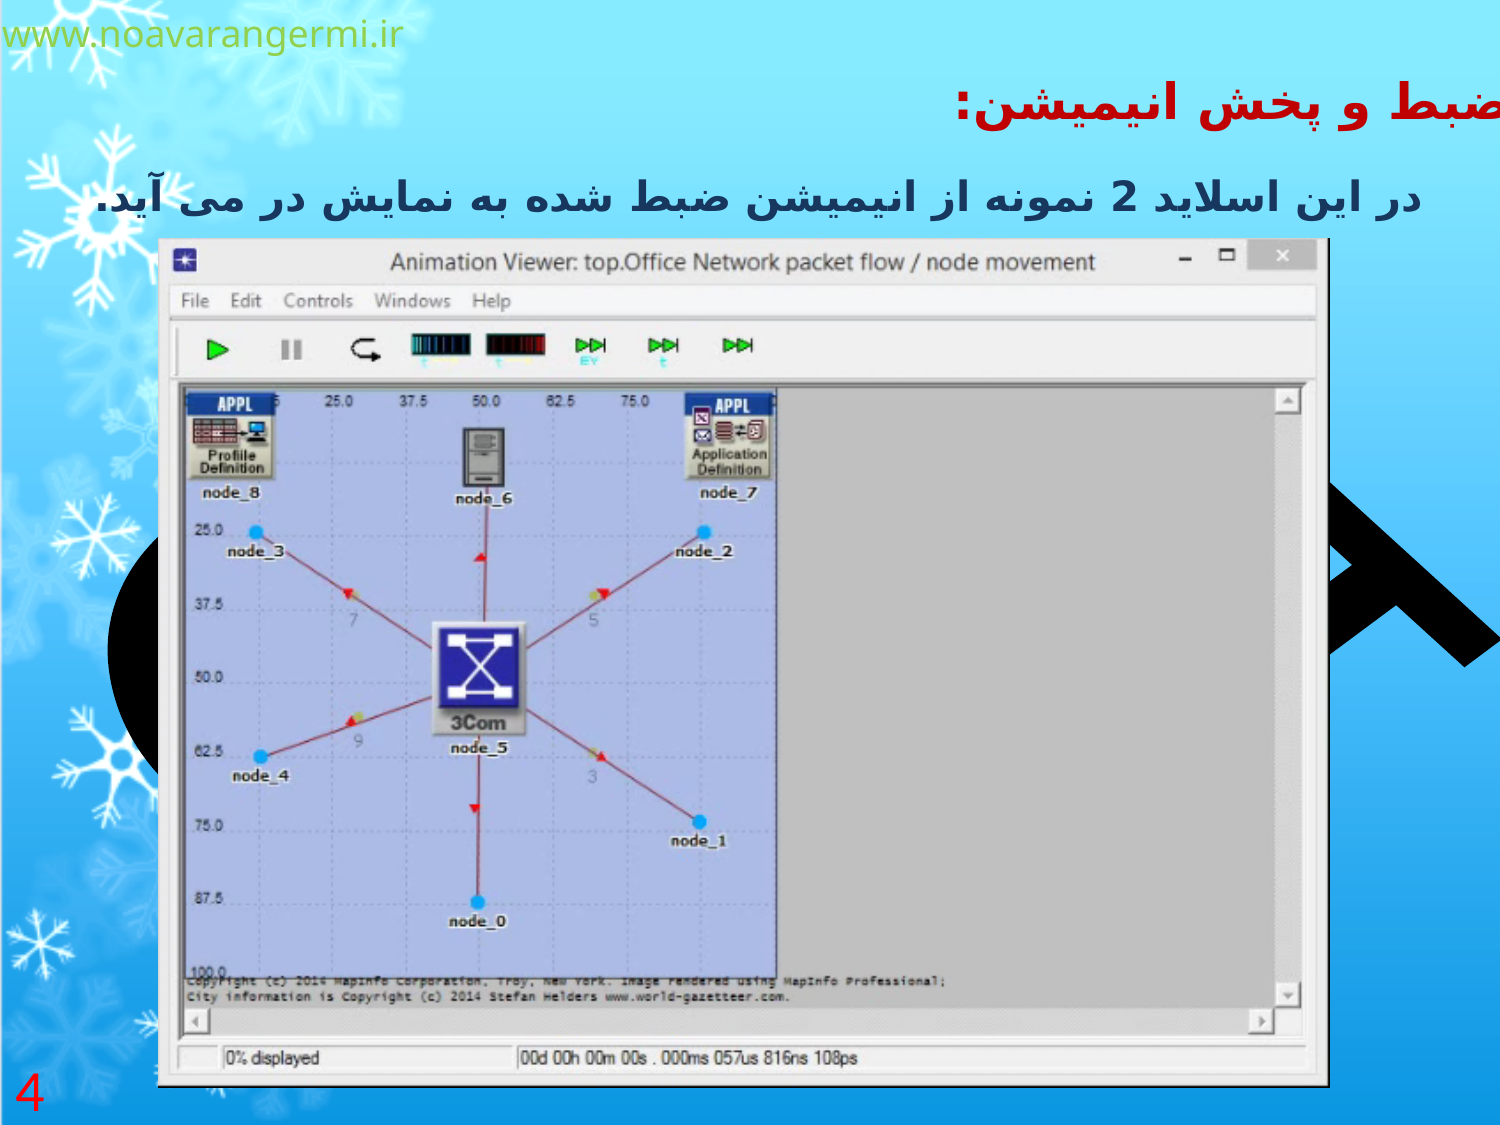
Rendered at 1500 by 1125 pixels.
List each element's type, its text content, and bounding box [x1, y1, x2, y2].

slide_number 43 [0, 1057, 80, 1118]
text_box www.noavarangermi.ir [0, 10, 424, 62]
text_box ضبط و پخش انیمیشن: [938, 62, 1500, 138]
text_box در این اسلاید 2 نمونه از انیمیشن ضبط شده به نمایش در می آید. [50, 162, 1438, 227]
picture [0, 0, 1500, 1125]
